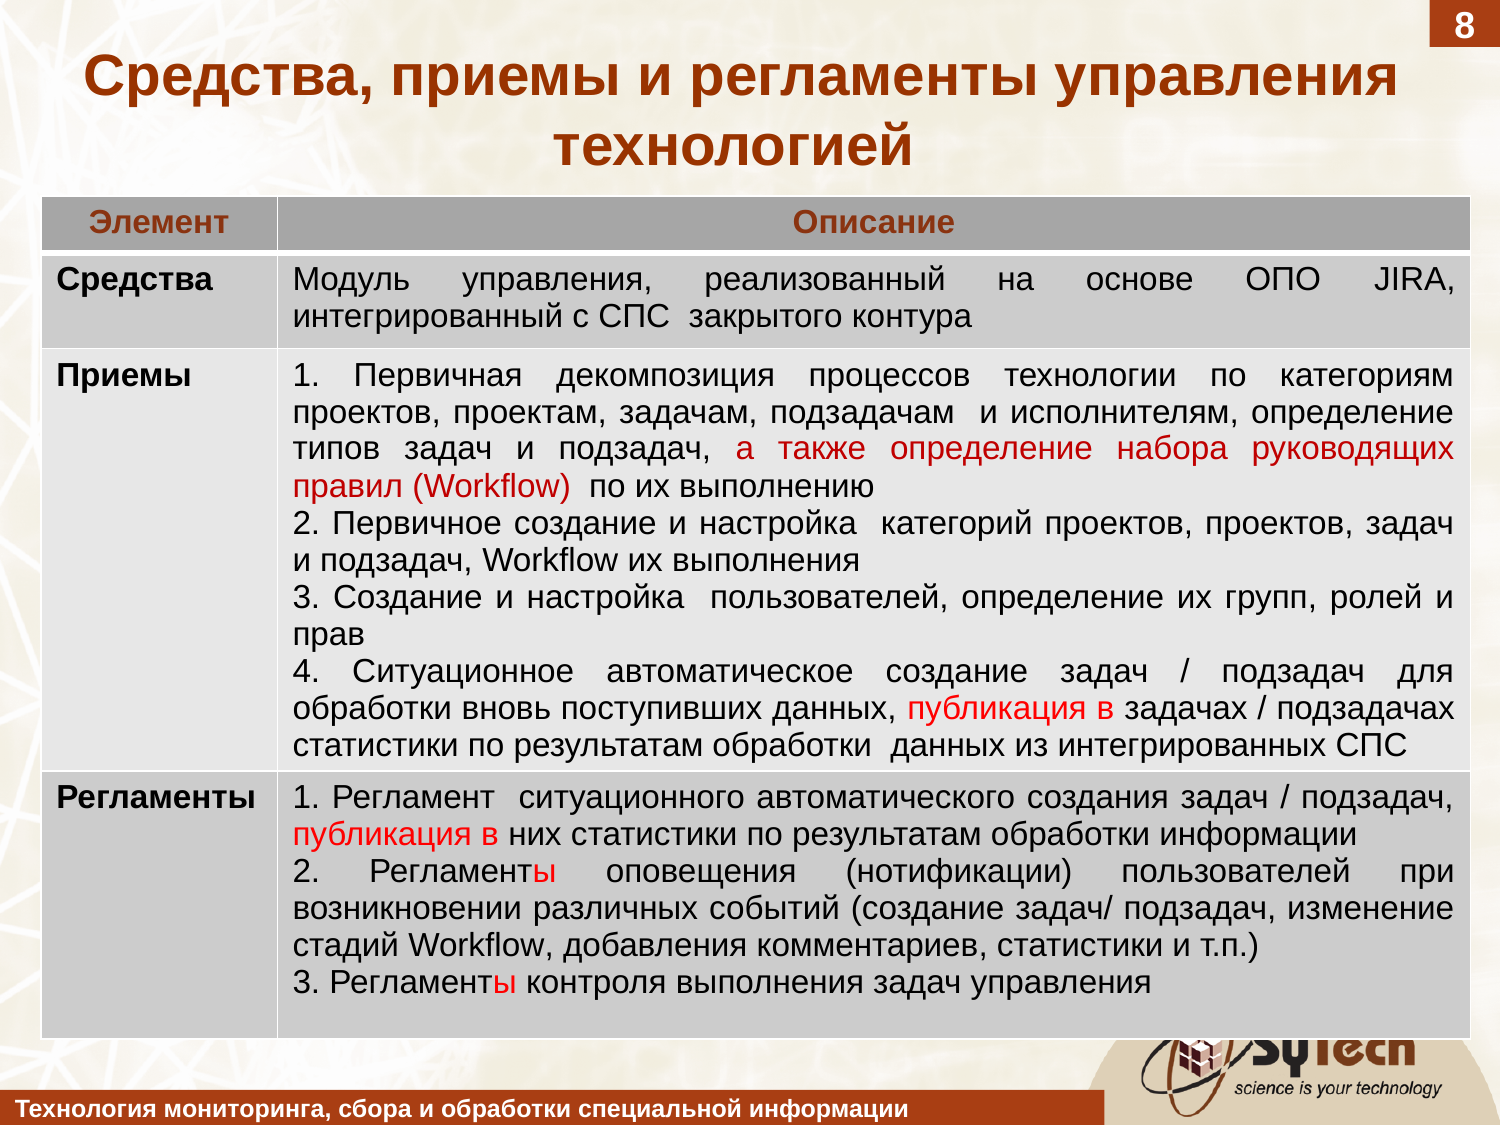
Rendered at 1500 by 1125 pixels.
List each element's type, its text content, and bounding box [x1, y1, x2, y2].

table_header Элемент [42, 197, 277, 250]
text_box Средства, приемы и регламенты управления технологией [35, 66, 1465, 149]
text_box 8 [1429, 0, 1500, 47]
table_header Описание [278, 197, 1470, 231]
table_cell Модуль управления, реализованный на основе ОПО JIRA, интегрированный с СПС закрытого контура [278, 292, 1470, 348]
table_cell Приемы [42, 349, 277, 770]
table_cell 1. Регламент ситуационного автоматического создания задач / подзадач, публикация в них статистики по результатам обработки информации 2. Регламенты оповещения (нотификации) пользователей при возникновении различных событий (создание задач/ подзадач, изменение стадий Workflow, добавления комментариев, статистики и т.п.) 3. Регламенты контроля выполнения задач управления [278, 772, 1470, 1038]
table_cell 1. Первичная декомпозиция процессов технологии по категориям проектов, проектам, задачам, подзадачам и исполнителям, определение типов задач и подзадач, а также определение набора руководящих правил (Workflow) по их выполнению 2. Первичное создание и настройка категорий проектов, проектов, задач и подзадач, Workflow их выполнения 3. Создание и настройка пользователей, определение их групп, ролей и прав 4. Ситуационное автоматическое создание задач / подзадач для обработки вновь поступивших данных, публикация в задачах / подзадачах статистики по результатам обработки данных из интегрированных СПС [278, 349, 1470, 770]
picture [0, 0, 1500, 1125]
text_box [53, 231, 1471, 292]
table_cell Средства [42, 256, 277, 348]
table_cell Регламенты [42, 772, 277, 1038]
text_box Технология мониторинга, сбора и обработки специальной информации [0, 1089, 1105, 1125]
